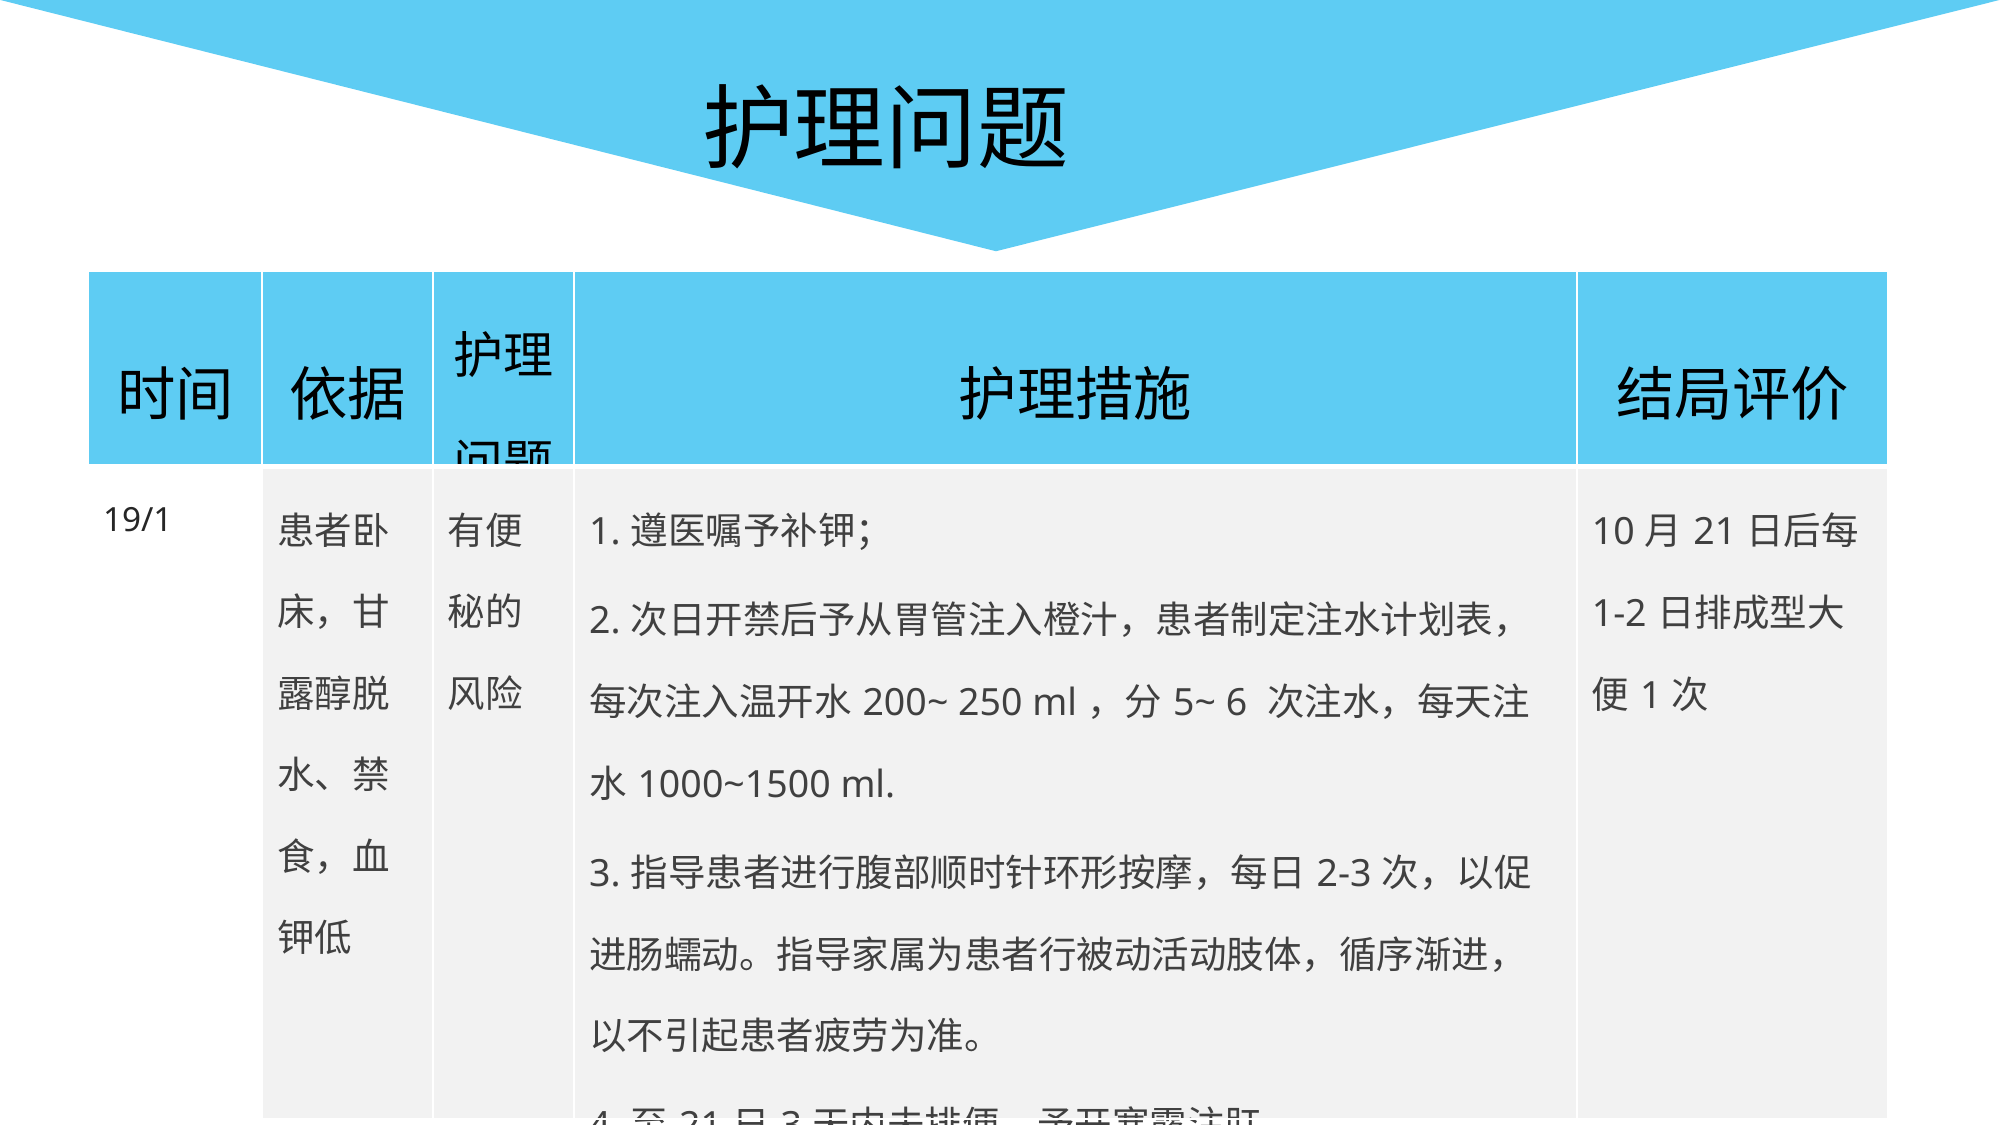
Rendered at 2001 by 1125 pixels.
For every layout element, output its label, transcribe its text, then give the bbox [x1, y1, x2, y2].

table_cell 19/1 [89, 469, 261, 1118]
table_header 护理问题 [434, 272, 573, 464]
text_box [0, 0, 2000, 253]
table_header 依据 [263, 272, 432, 464]
table_header 护理措施 [575, 272, 1576, 464]
table_header 时间 [89, 272, 261, 464]
table_cell 1.遵医嘱予补钾； 2.次日开禁后予从胃管注入橙汁，患者制定注水计划表，每次注入温开水200~ 250 ml，分5~ 6 次注水，每天注水1000~1500 ml. 3.指导患者进行腹部顺时针环形按摩，每日2-3次，以促进肠蠕动。指导家属为患者行被动活动肢体，循序渐进，以不引起患者疲劳为准。 4.至21日3天内未排便，予开塞露注肛 5.与主管医生沟通，加用乳果糖、多潘立酮片。 [575, 469, 1576, 1118]
table_cell 有便秘的风险 [434, 469, 573, 1118]
table_header 结局评价 [1578, 272, 1887, 464]
table_cell 患者卧床，甘露醇脱水、禁食，血钾低 [263, 469, 432, 1118]
table_cell 10月21日后每1-2日排成型大便1次 [1578, 469, 1887, 1118]
text_box 护理问题 [687, 62, 1239, 188]
